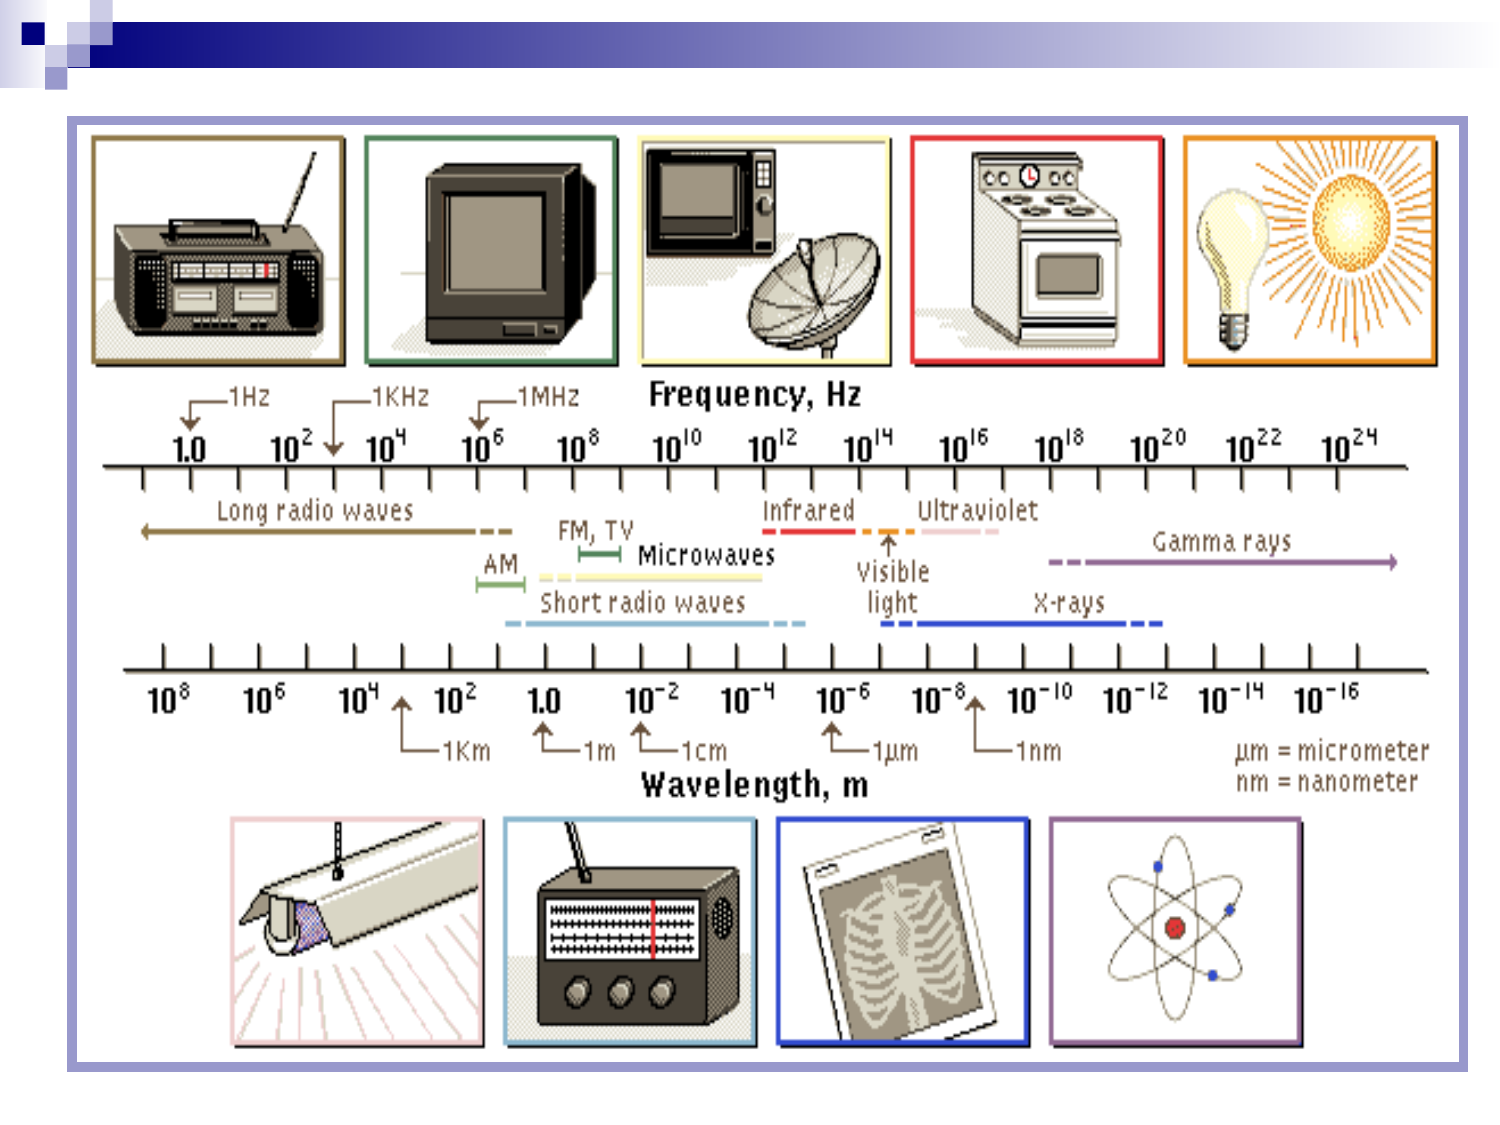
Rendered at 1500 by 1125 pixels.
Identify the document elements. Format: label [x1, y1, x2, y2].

picture [76, 125, 1459, 1063]
